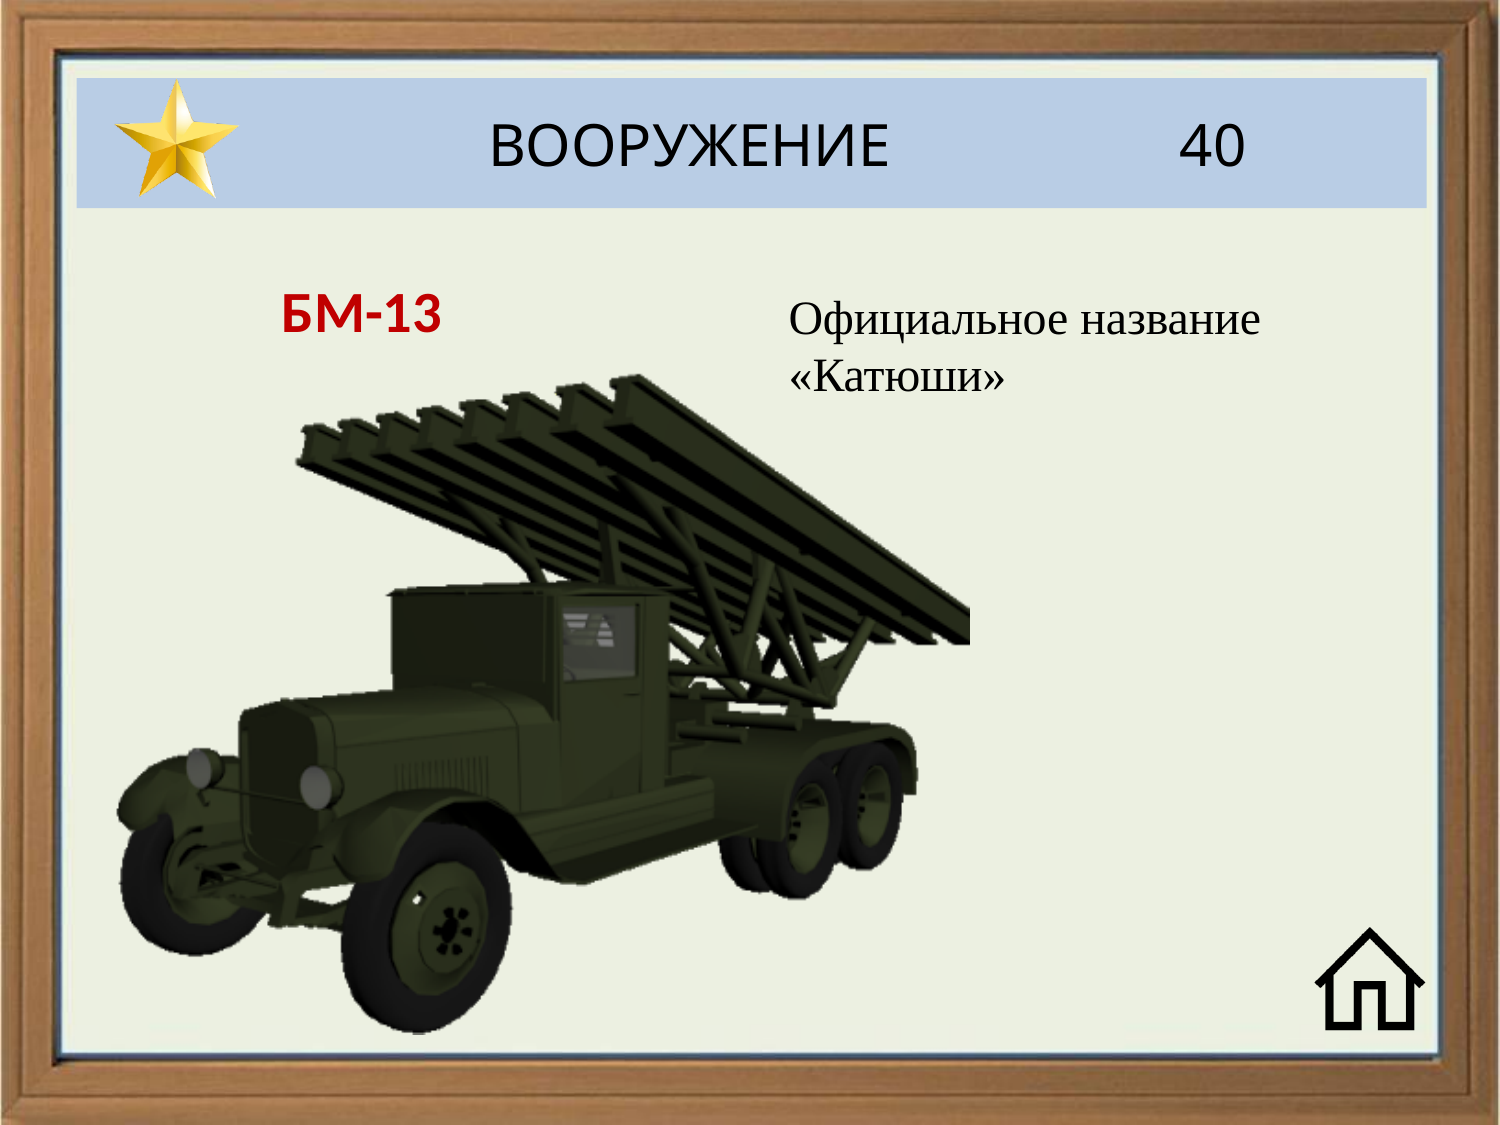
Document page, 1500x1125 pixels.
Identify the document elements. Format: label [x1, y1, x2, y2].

picture [111, 77, 241, 200]
picture [29, 361, 970, 1036]
picture [1304, 916, 1434, 1046]
list [0, 0, 1500, 1125]
